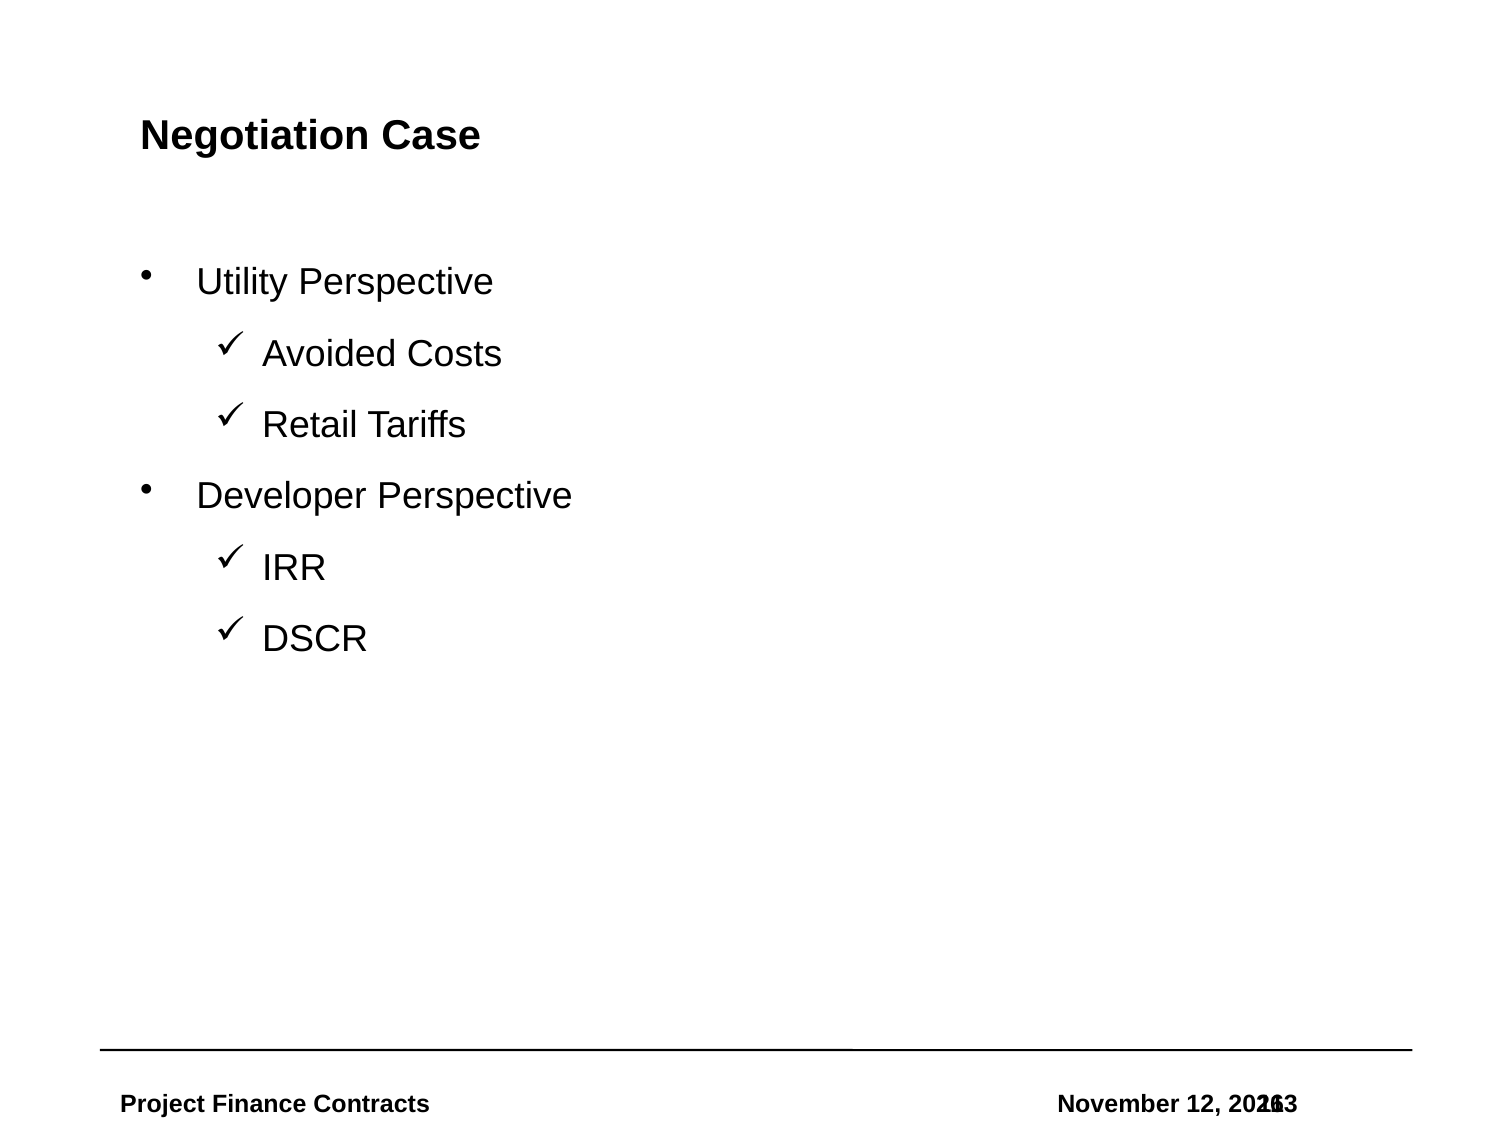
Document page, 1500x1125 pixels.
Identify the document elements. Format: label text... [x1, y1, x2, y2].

title Negotiation Case [124, 99, 1288, 226]
list Utility Perspective Avoided Costs Retail Tariffs Developer Perspective IRR DSCR [124, 249, 1376, 1001]
